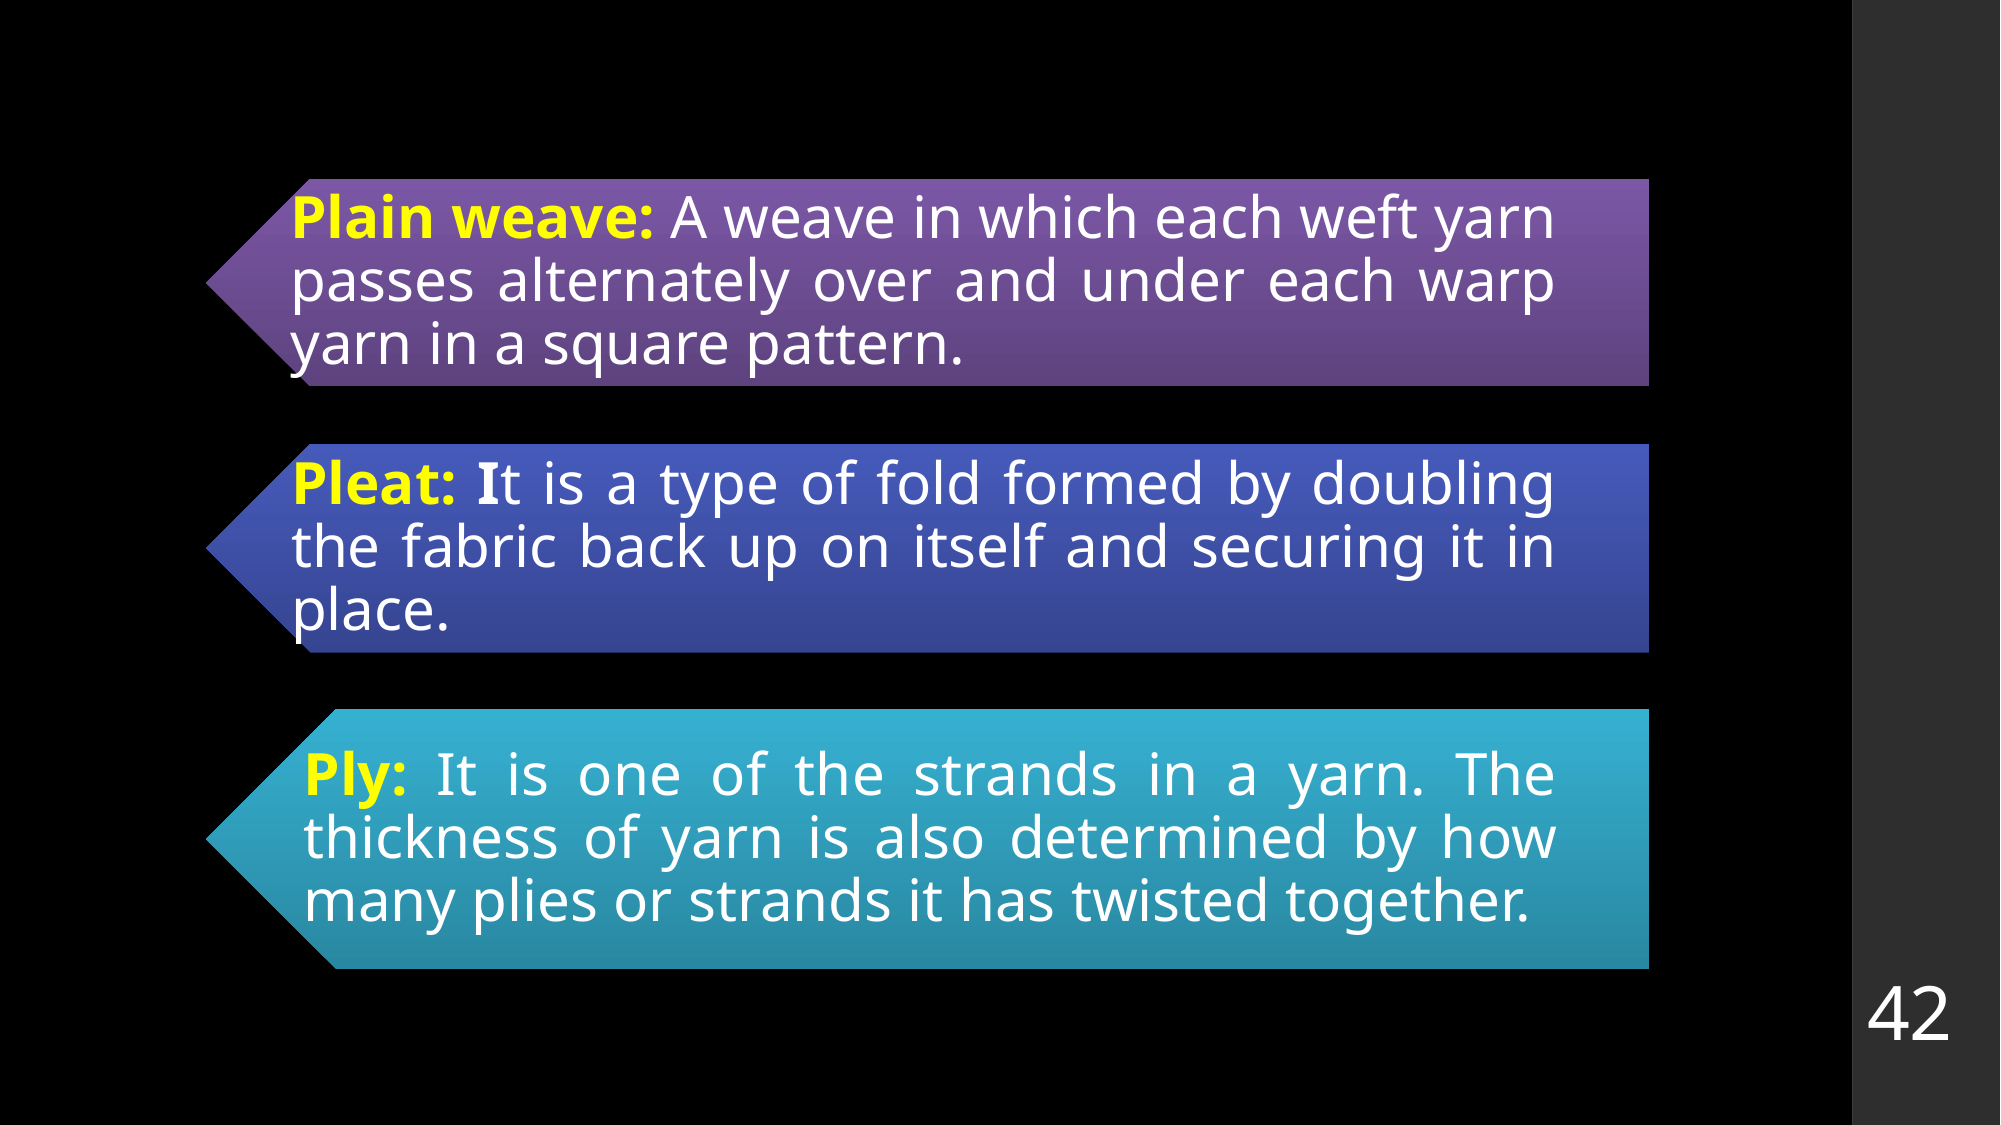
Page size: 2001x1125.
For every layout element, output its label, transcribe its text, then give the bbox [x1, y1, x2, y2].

slide_number 42 [1862, 981, 1955, 1057]
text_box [0, 177, 1961, 970]
